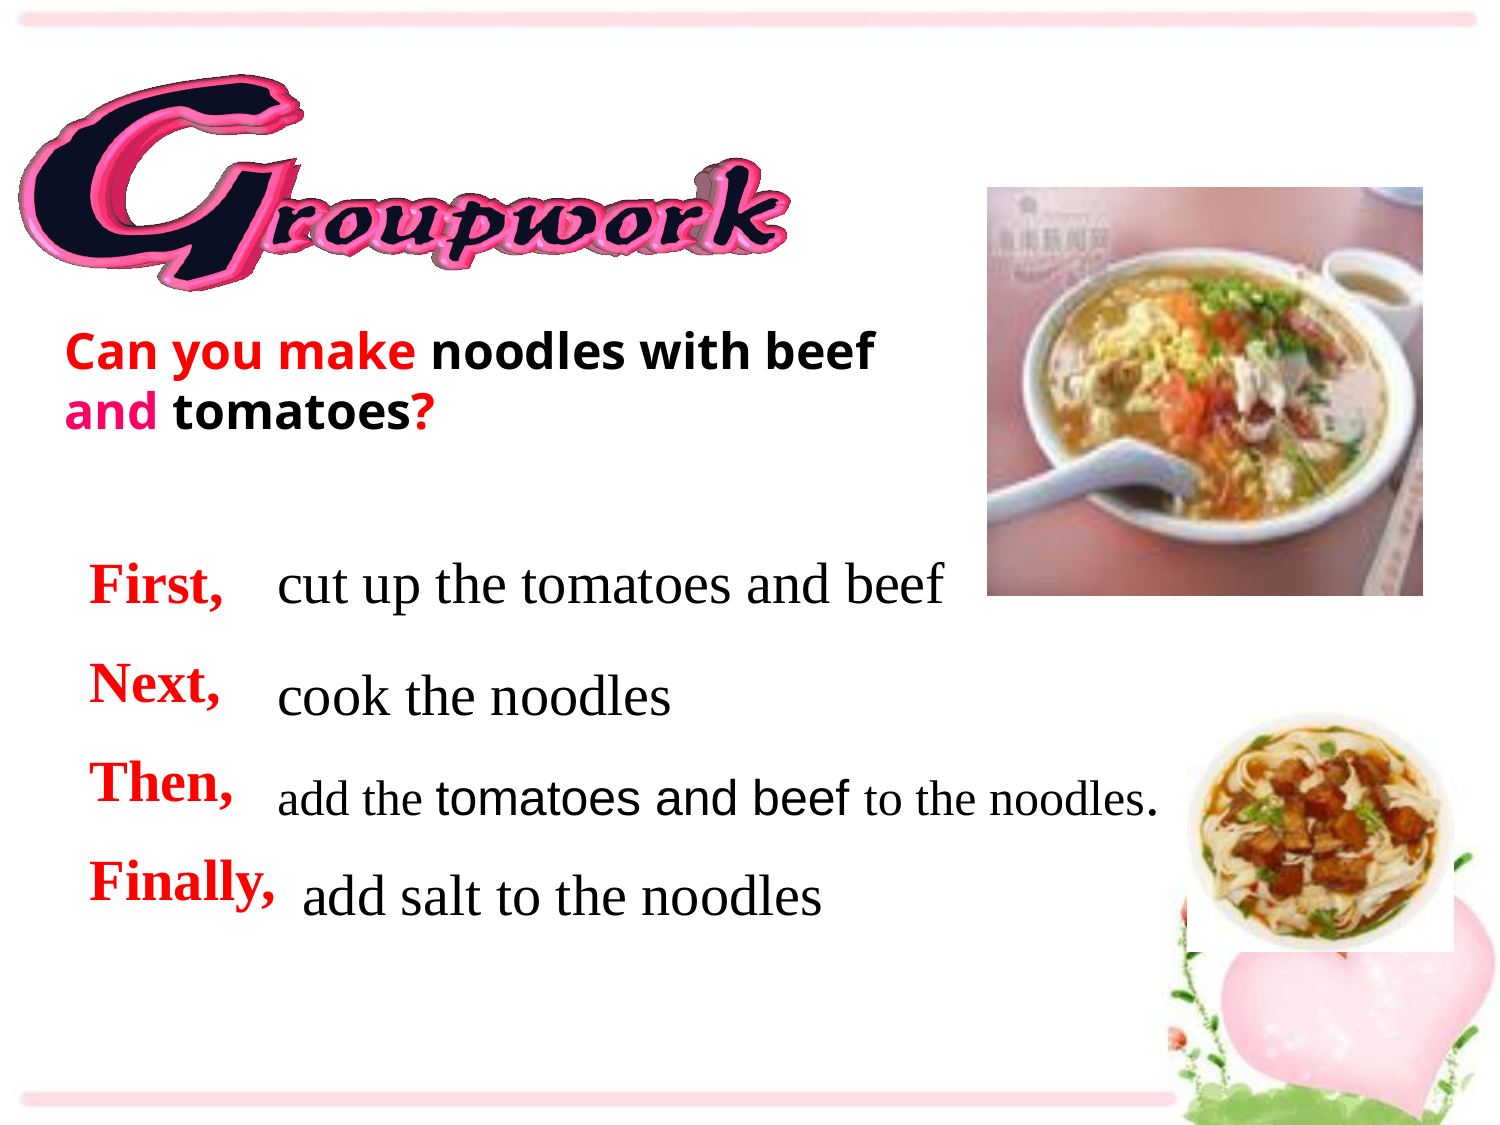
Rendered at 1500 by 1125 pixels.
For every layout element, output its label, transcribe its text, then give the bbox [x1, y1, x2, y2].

text_box First, Next, Then, Finally, [75, 537, 1139, 920]
text_box cook the noodles [262, 650, 1100, 735]
text_box add the tomatoes and beef to the noodles. [262, 750, 1182, 835]
text_box add salt to the noodles [287, 849, 1113, 935]
text_box Can you make noodles with beef and tomatoes? [50, 312, 925, 448]
text_box cut up the tomatoes and beef [262, 537, 1263, 623]
picture [0, 0, 1500, 1125]
